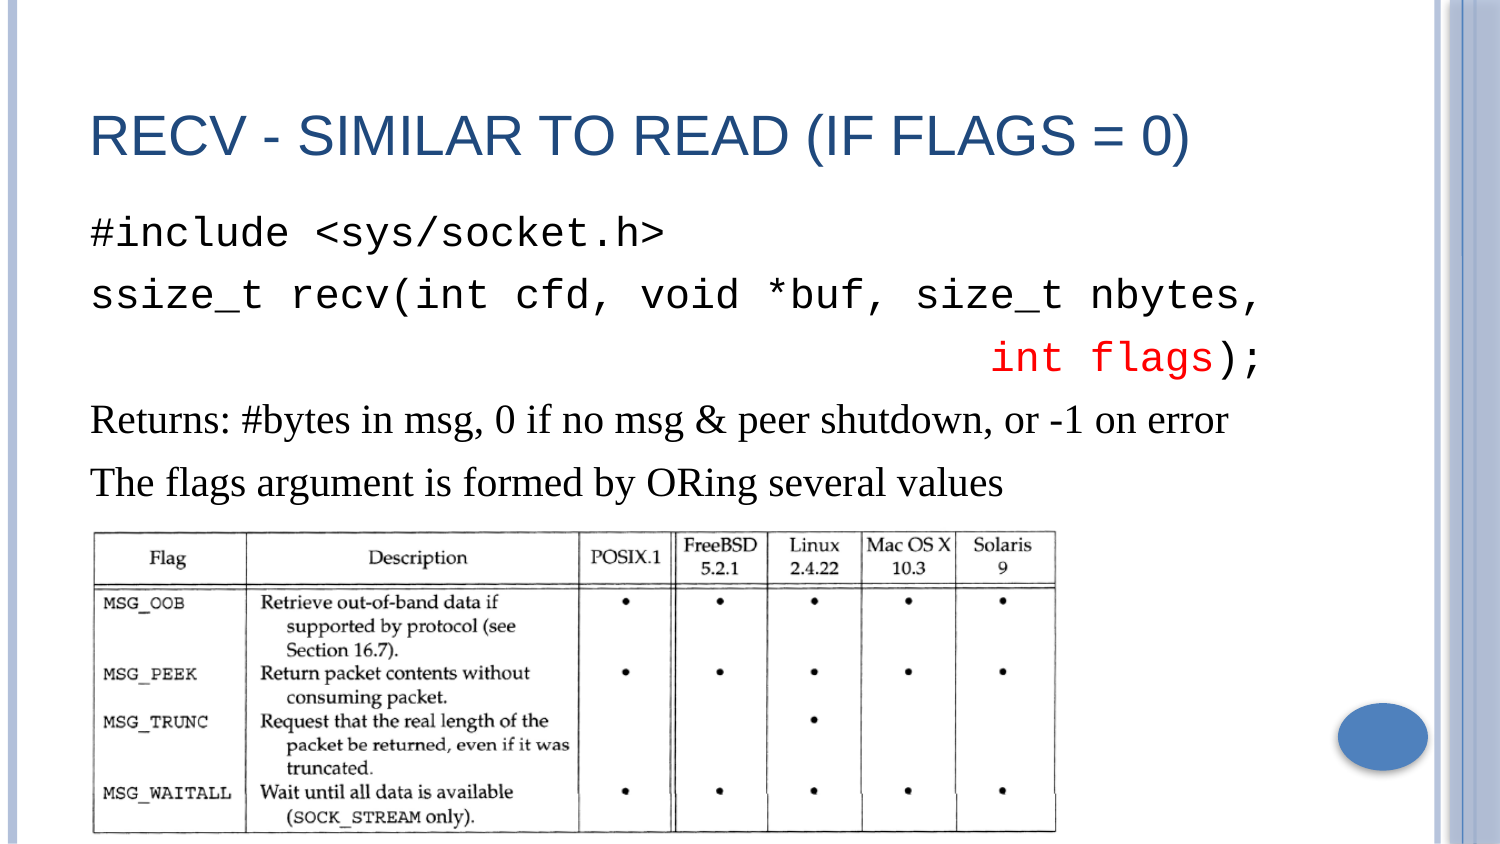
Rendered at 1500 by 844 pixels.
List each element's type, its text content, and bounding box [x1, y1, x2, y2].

title Recv - Similar to read (if flags = 0) [75, 33, 1300, 175]
picture [86, 517, 1063, 842]
list #include <sys/socket.h> ssize_t recv(int cfd, void *buf, size_t nbytes, int flags); Returns: #bytes in msg, 0 if no msg & peer shutdown, or -1 on error The flags argument is formed by ORing several values [75, 196, 1425, 797]
